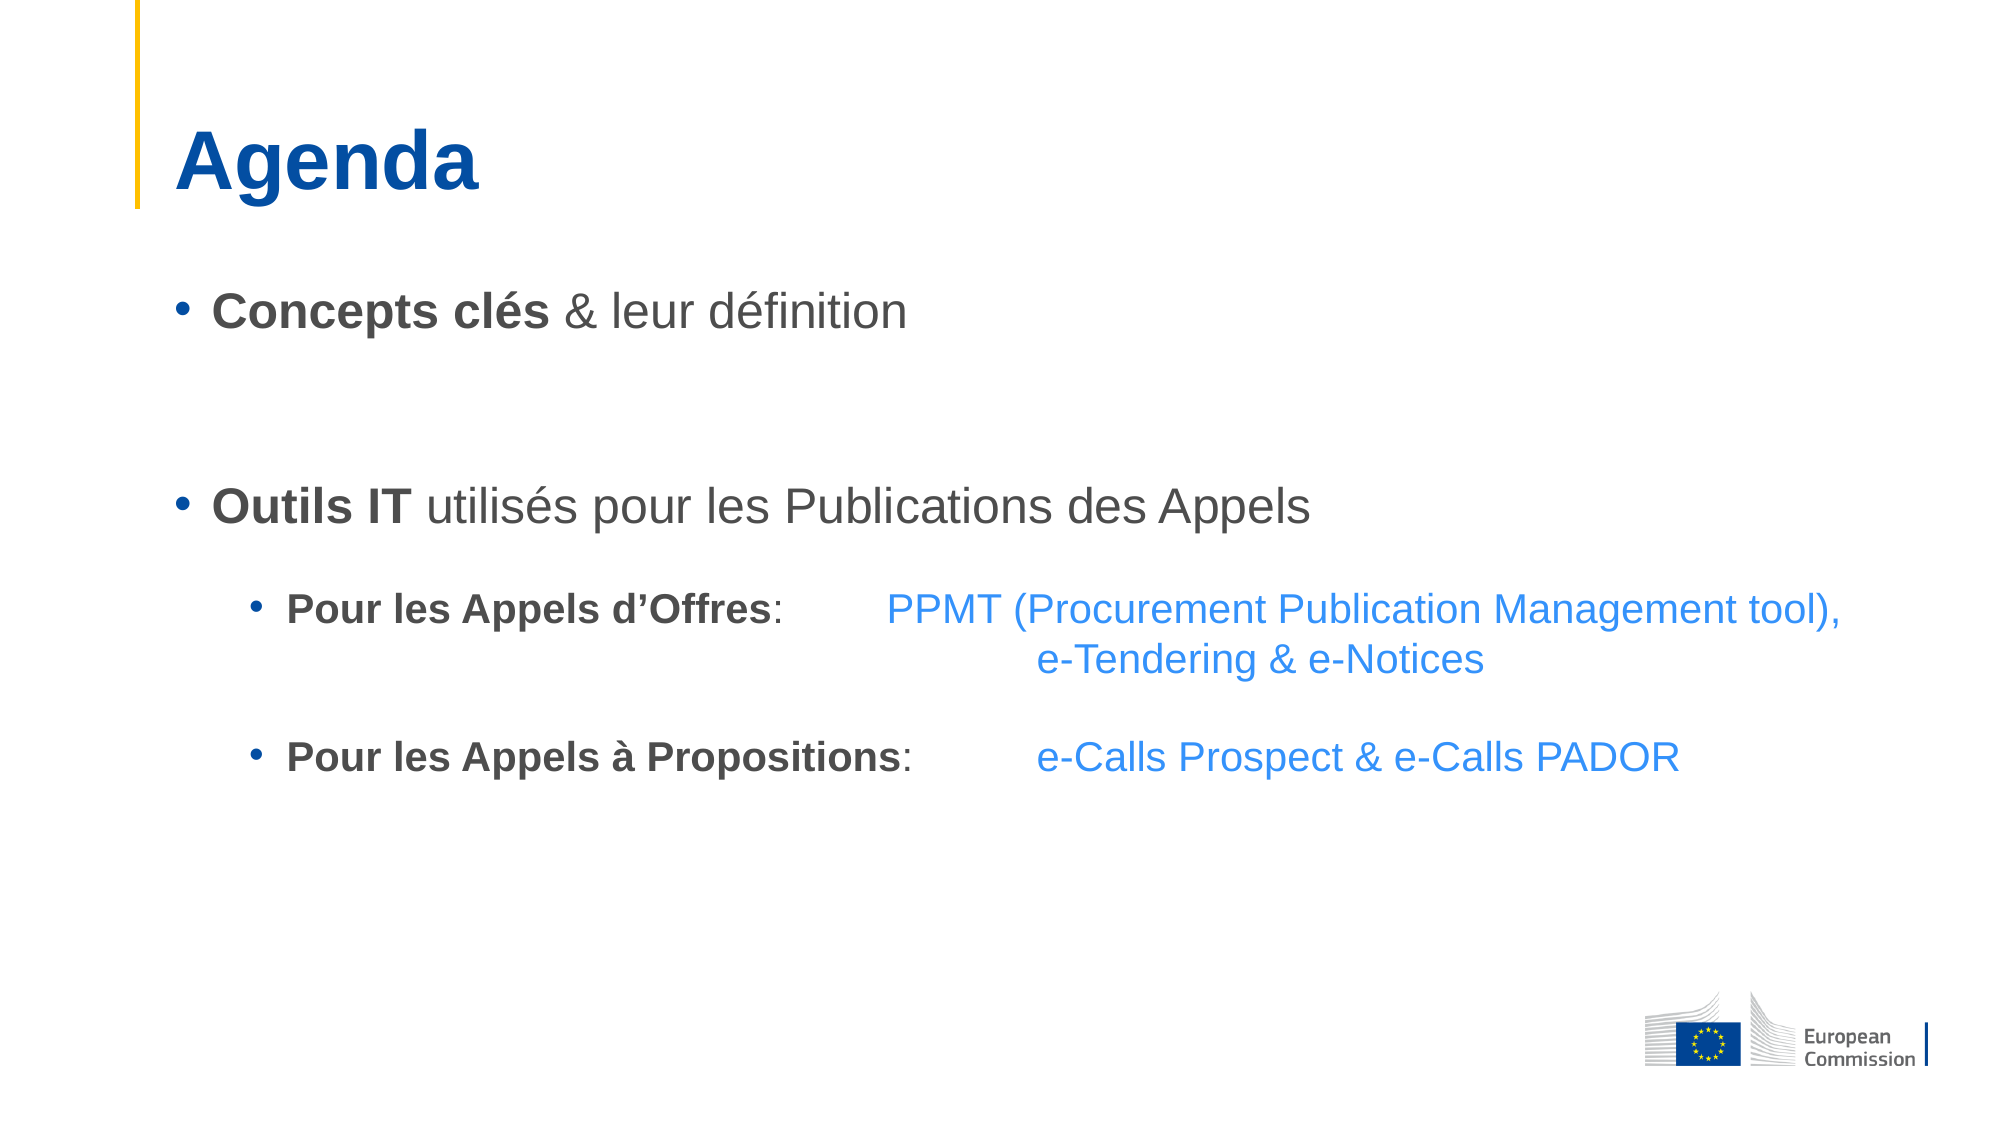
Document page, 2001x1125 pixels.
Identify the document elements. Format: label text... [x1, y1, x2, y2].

title Agenda [159, 79, 1885, 208]
picture [1645, 991, 1928, 1066]
list Concepts clés & leur définition Outils IT utilisés pour les Publications des Appels Pour les Appels d’Offres: PPMT (Procurement Publication Management tool), e-Tendering & e-Notices Pour les Appels à Propositions: e-Calls Prospect & e-Calls PADOR [159, 271, 1949, 977]
